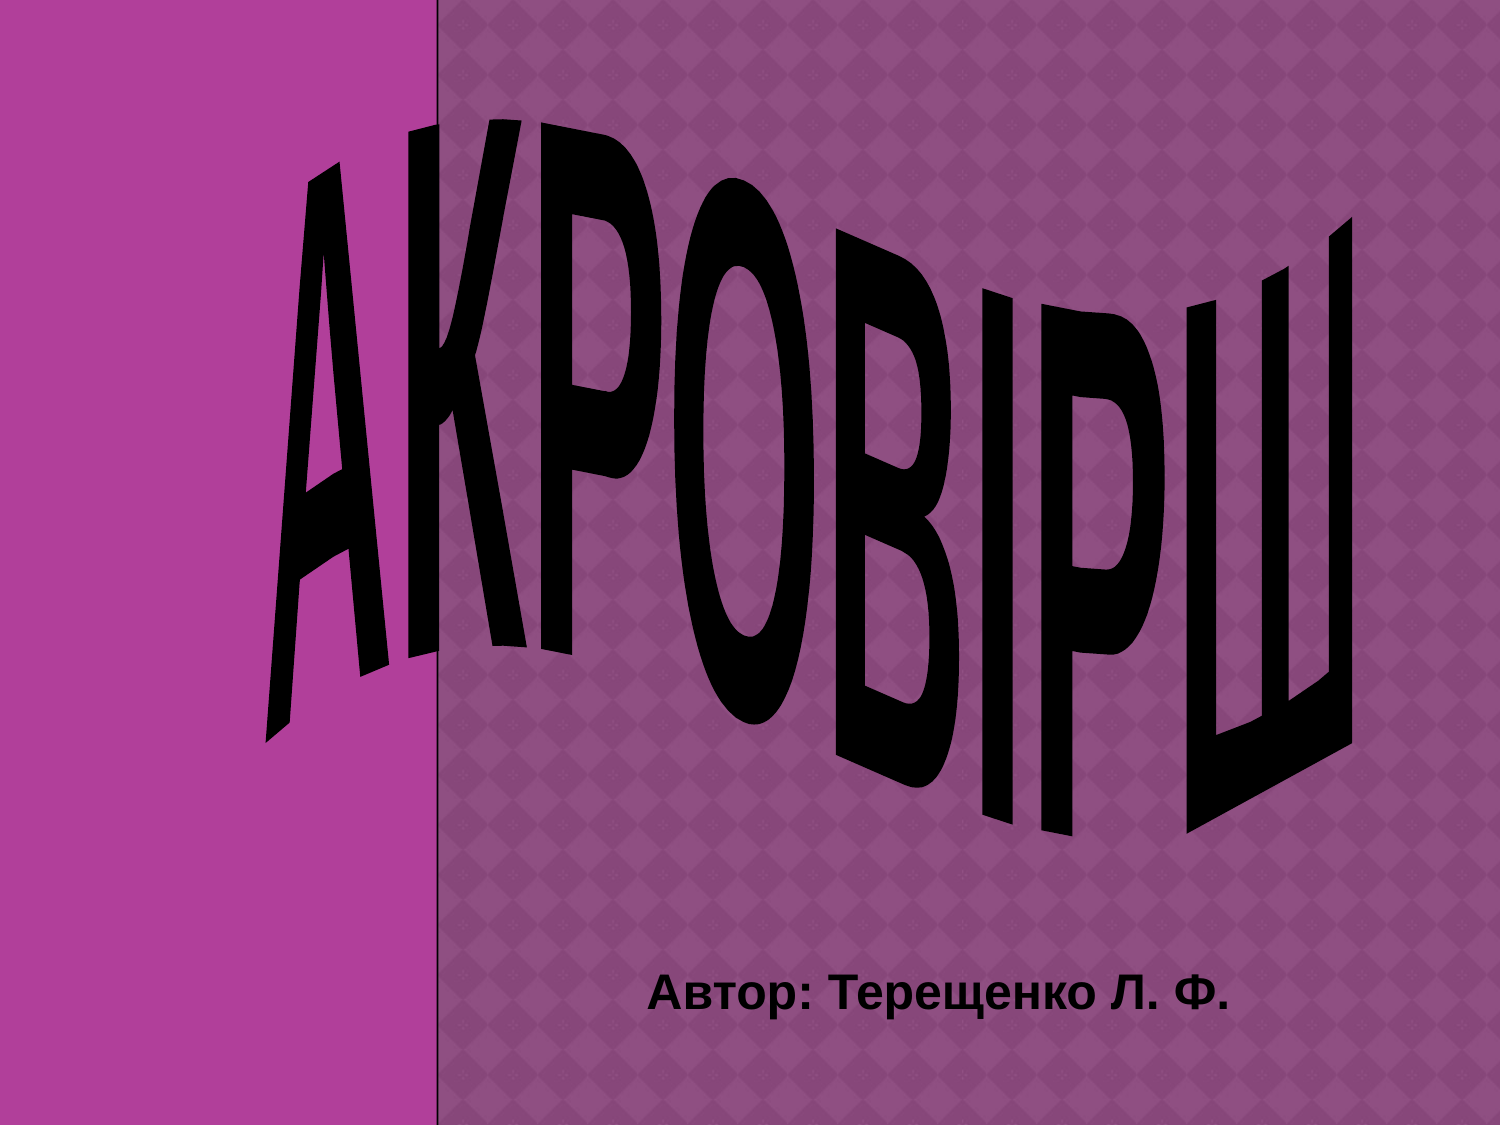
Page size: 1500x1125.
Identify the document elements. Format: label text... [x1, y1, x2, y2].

text_box Автор: Терещенко Л. Ф. [631, 952, 1364, 1027]
